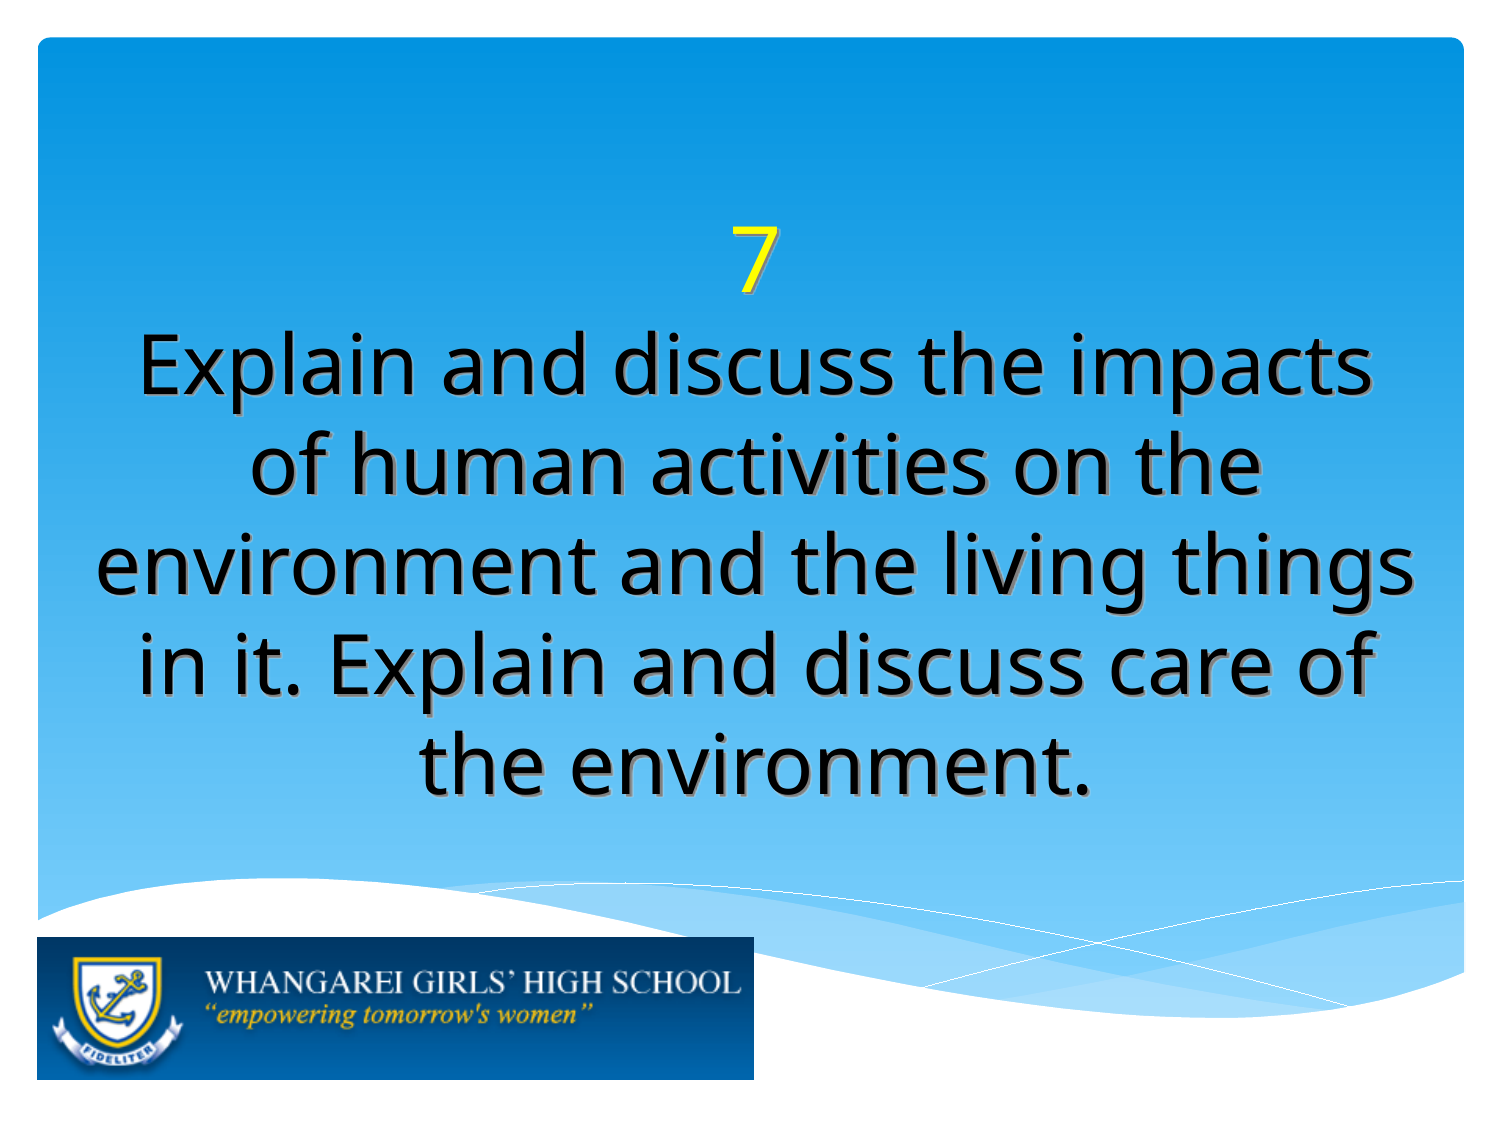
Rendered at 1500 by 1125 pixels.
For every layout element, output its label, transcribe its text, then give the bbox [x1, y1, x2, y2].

picture [37, 937, 754, 1080]
text_box 7 Explain and discuss the impacts of human activities on the environment and the living things in it. Explain and discuss care of the environment. [74, 99, 1438, 913]
